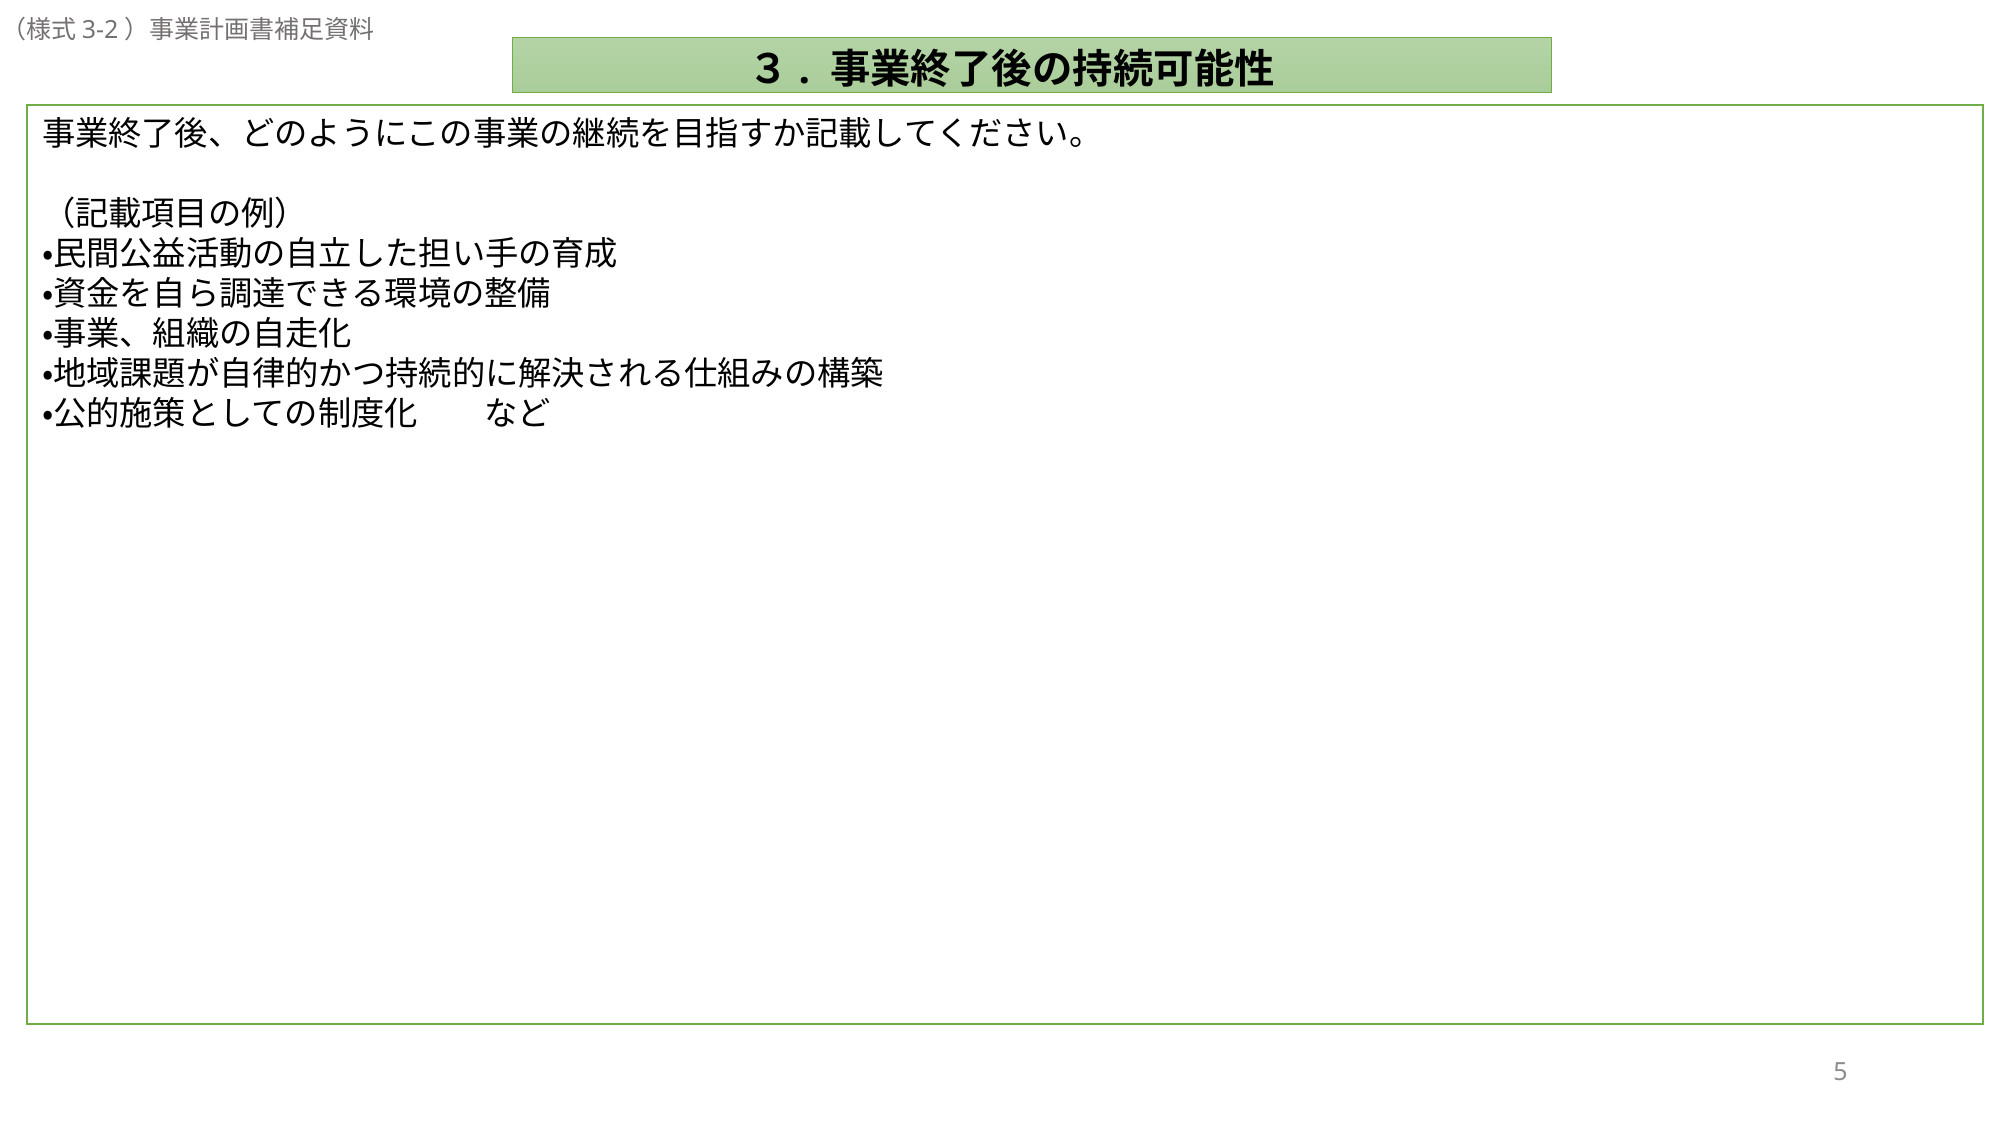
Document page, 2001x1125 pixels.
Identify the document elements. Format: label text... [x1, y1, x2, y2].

slide_number 5 [1412, 1042, 1863, 1103]
text_box 事業終了後、どのようにこの事業の継続を目指すか記載してください。 （記載項目の例） ・民間公益活動の自立した担い手の育成 ・資金を自ら調達できる環境の整備 ・事業、組織の自走化 ・地域課題が自律的かつ持続的に解決される仕組みの構築 ・公的施策としての制度化 など [26, 104, 1984, 1025]
text_box （様式3-2）事業計画書補足資料 [0, 5, 390, 51]
text_box ３. 事業終了後の持続可能性 [512, 37, 1552, 93]
